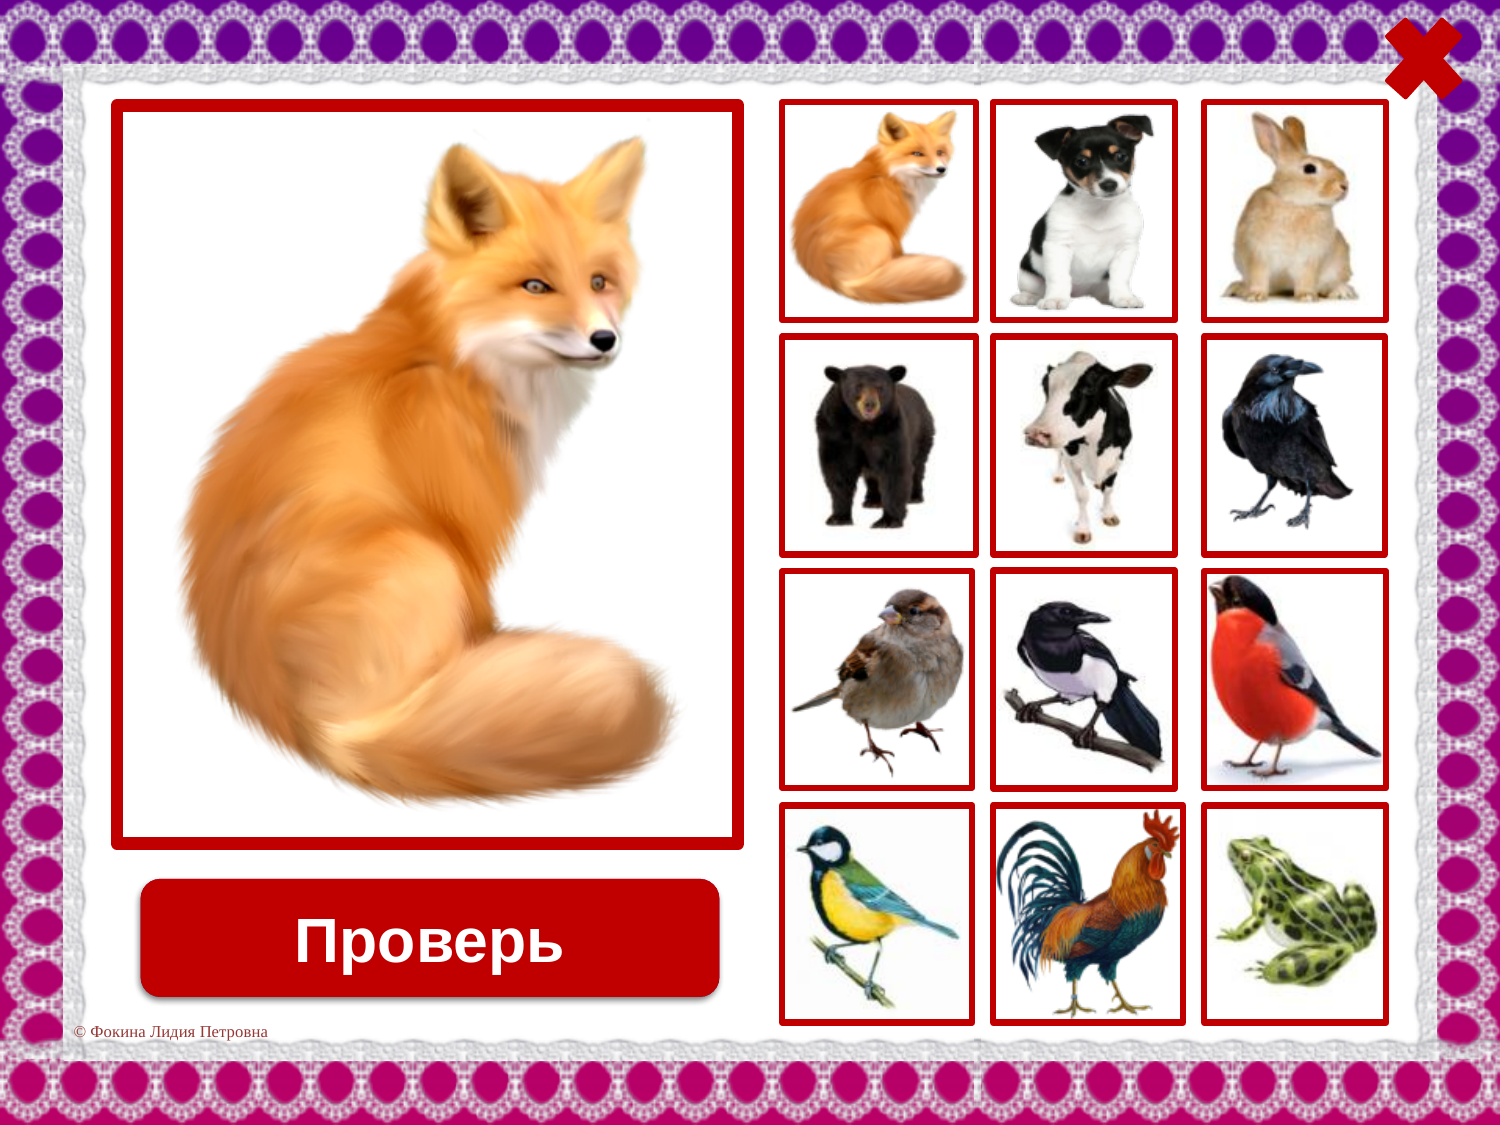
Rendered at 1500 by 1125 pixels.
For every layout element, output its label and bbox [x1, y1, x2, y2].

picture [1, 67, 89, 1058]
picture [995, 339, 1173, 552]
picture [784, 339, 973, 552]
picture [995, 808, 1181, 1020]
text_box [1384, 17, 1463, 100]
picture [784, 808, 970, 1020]
picture [1206, 573, 1384, 786]
picture [784, 105, 973, 318]
picture [1206, 808, 1384, 1020]
text_box [115, 103, 740, 846]
picture [1206, 105, 1384, 318]
picture [995, 105, 1173, 318]
picture [0, 0, 1500, 1125]
text_box [140, 878, 720, 998]
picture [163, 116, 692, 849]
picture [995, 573, 1173, 786]
picture [1206, 339, 1382, 552]
picture [784, 574, 970, 785]
